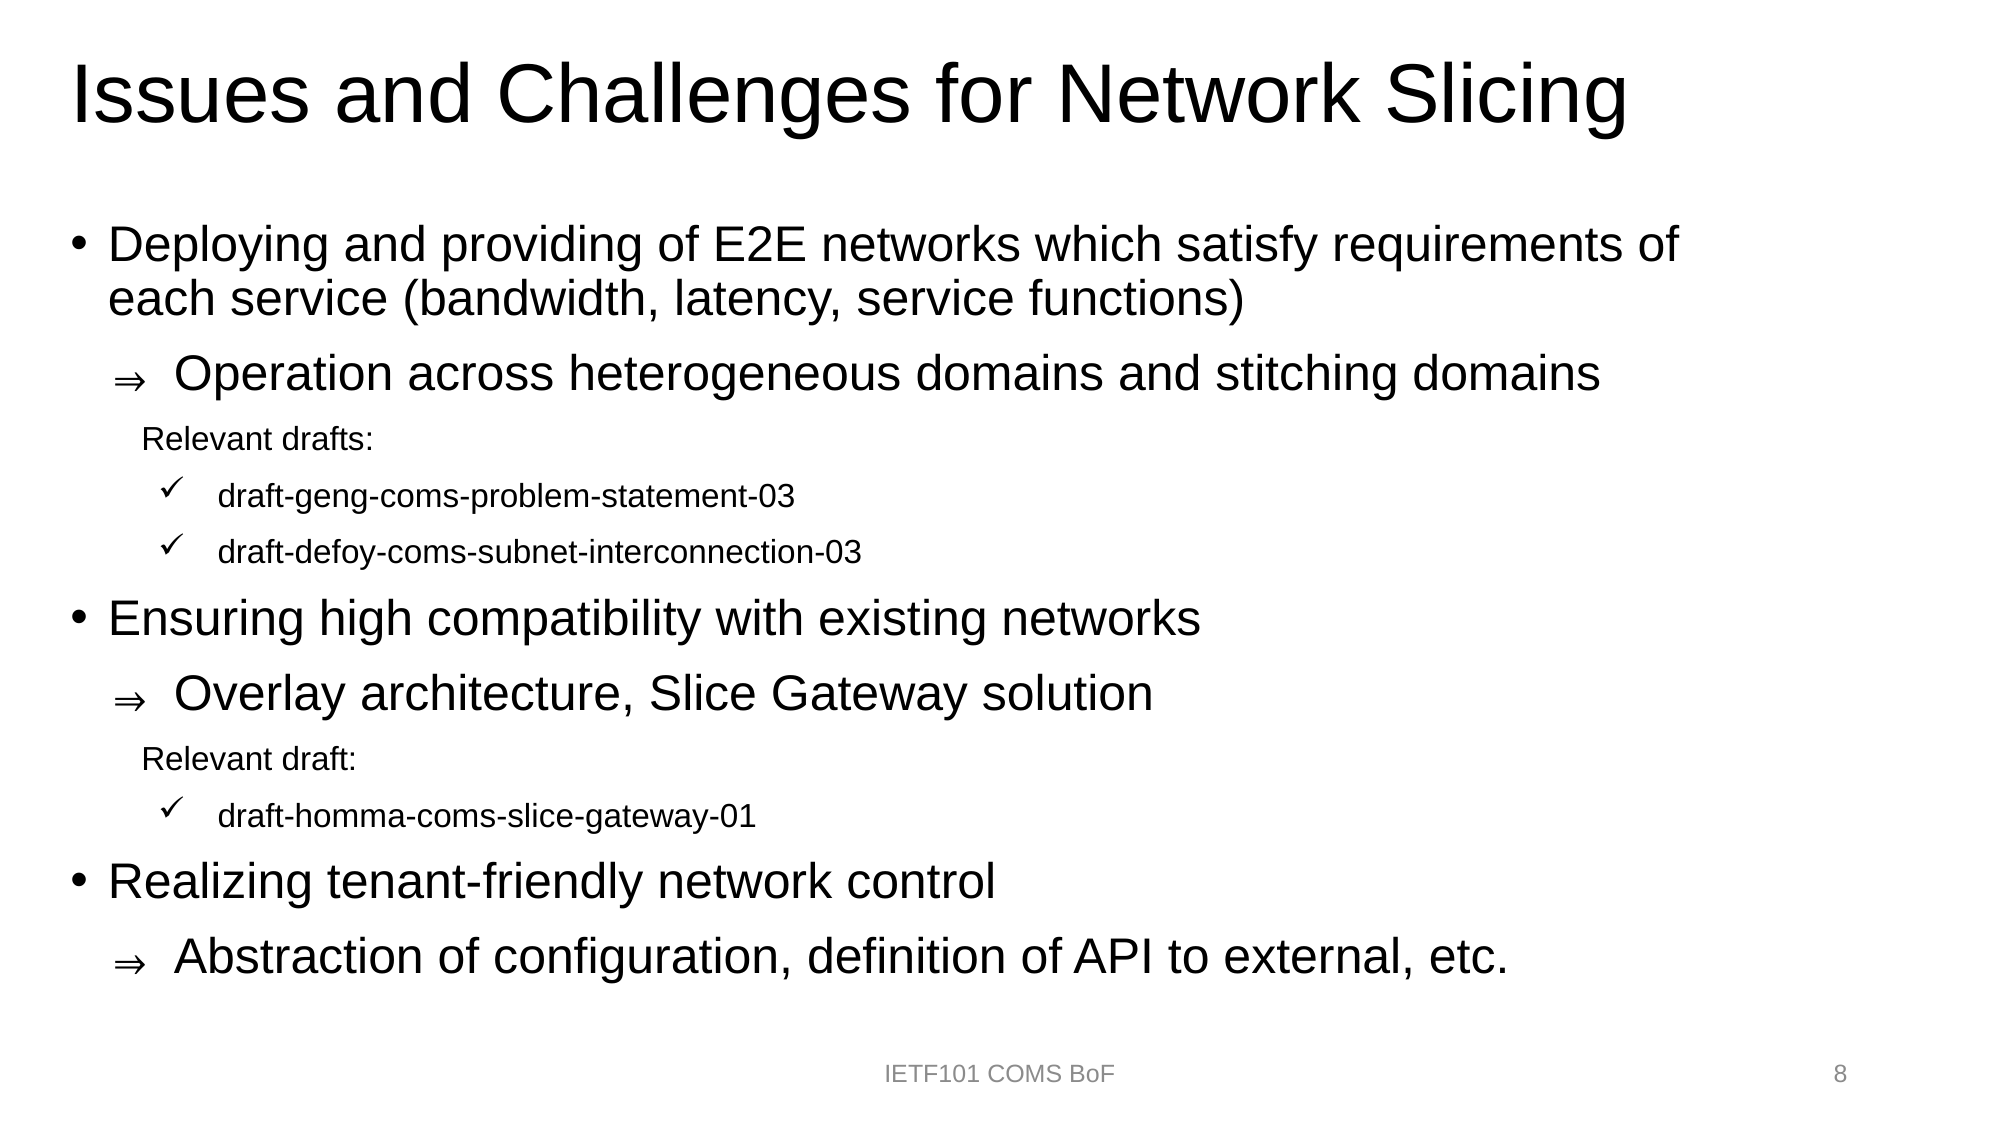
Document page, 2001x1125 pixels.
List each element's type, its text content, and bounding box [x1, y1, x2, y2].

list Deploying and providing of E2E networks which satisfy requirements of each service (bandwidth, latency, service functions) Operation across heterogeneous domains and stitching domains Relevant drafts: draft-geng-coms-problem-statement-03 draft-defoy-coms-subnet-interconnection-03 Ensuring high compatibility with existing networks Overlay architecture, Slice Gateway solution Relevant draft: draft-homma-coms-slice-gateway-01 Realizing tenant-friendly network control Abstraction of configuration, definition of API to external, etc. [55, 210, 1781, 1076]
title Issues and Challenges for Network Slicing [55, 31, 1830, 160]
footer IETF101 COMS BoF [662, 1042, 1338, 1103]
slide_number 8 [1412, 1042, 1863, 1103]
